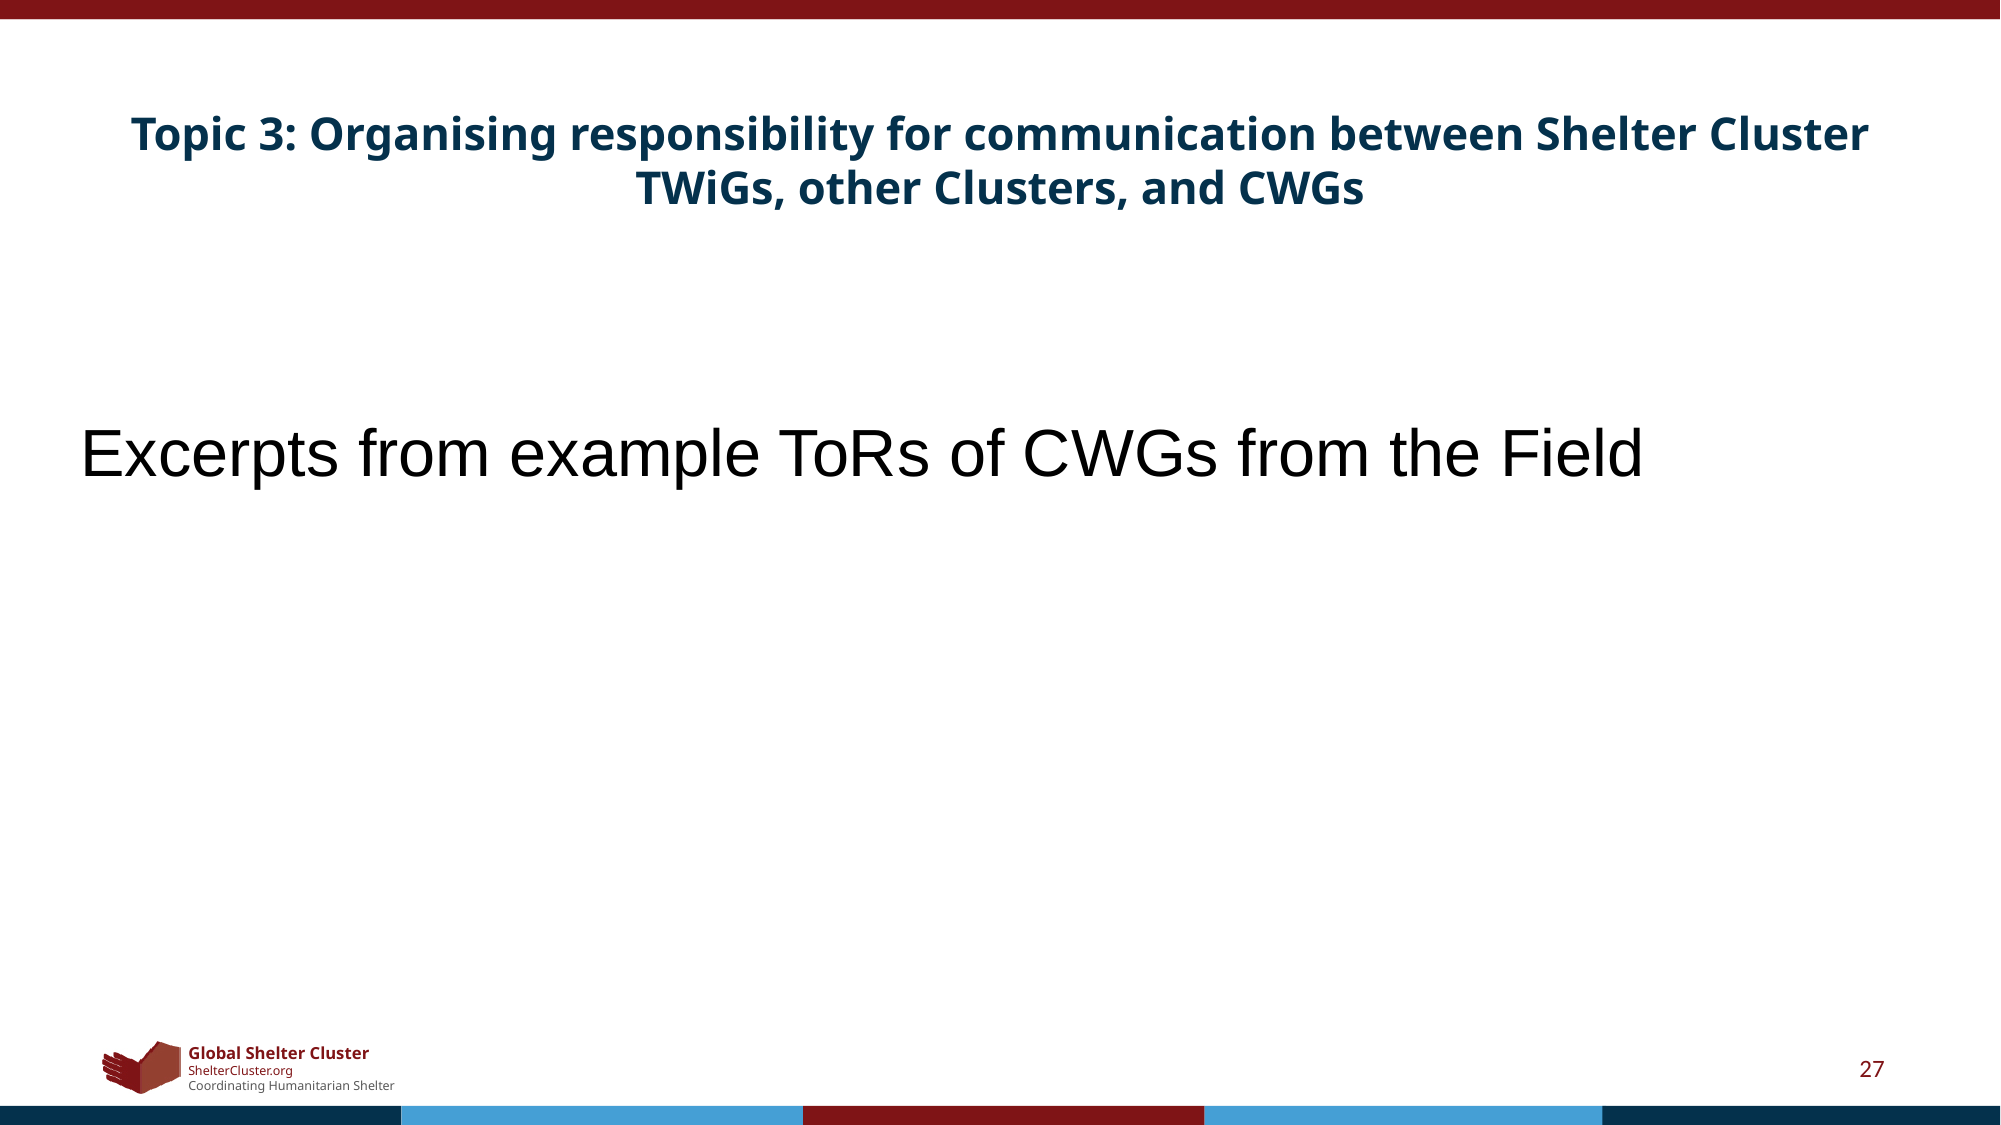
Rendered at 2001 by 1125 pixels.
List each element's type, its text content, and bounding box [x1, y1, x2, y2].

picture [102, 1041, 181, 1094]
slide_number 27 [1433, 1037, 1900, 1098]
title Topic 3: Organising responsibility for communication between Shelter Cluster TWiGs, other Clusters, and CWGs [99, 97, 1900, 285]
text_box Excerpts from example ToRs of CWGs from the Field [65, 402, 1935, 547]
